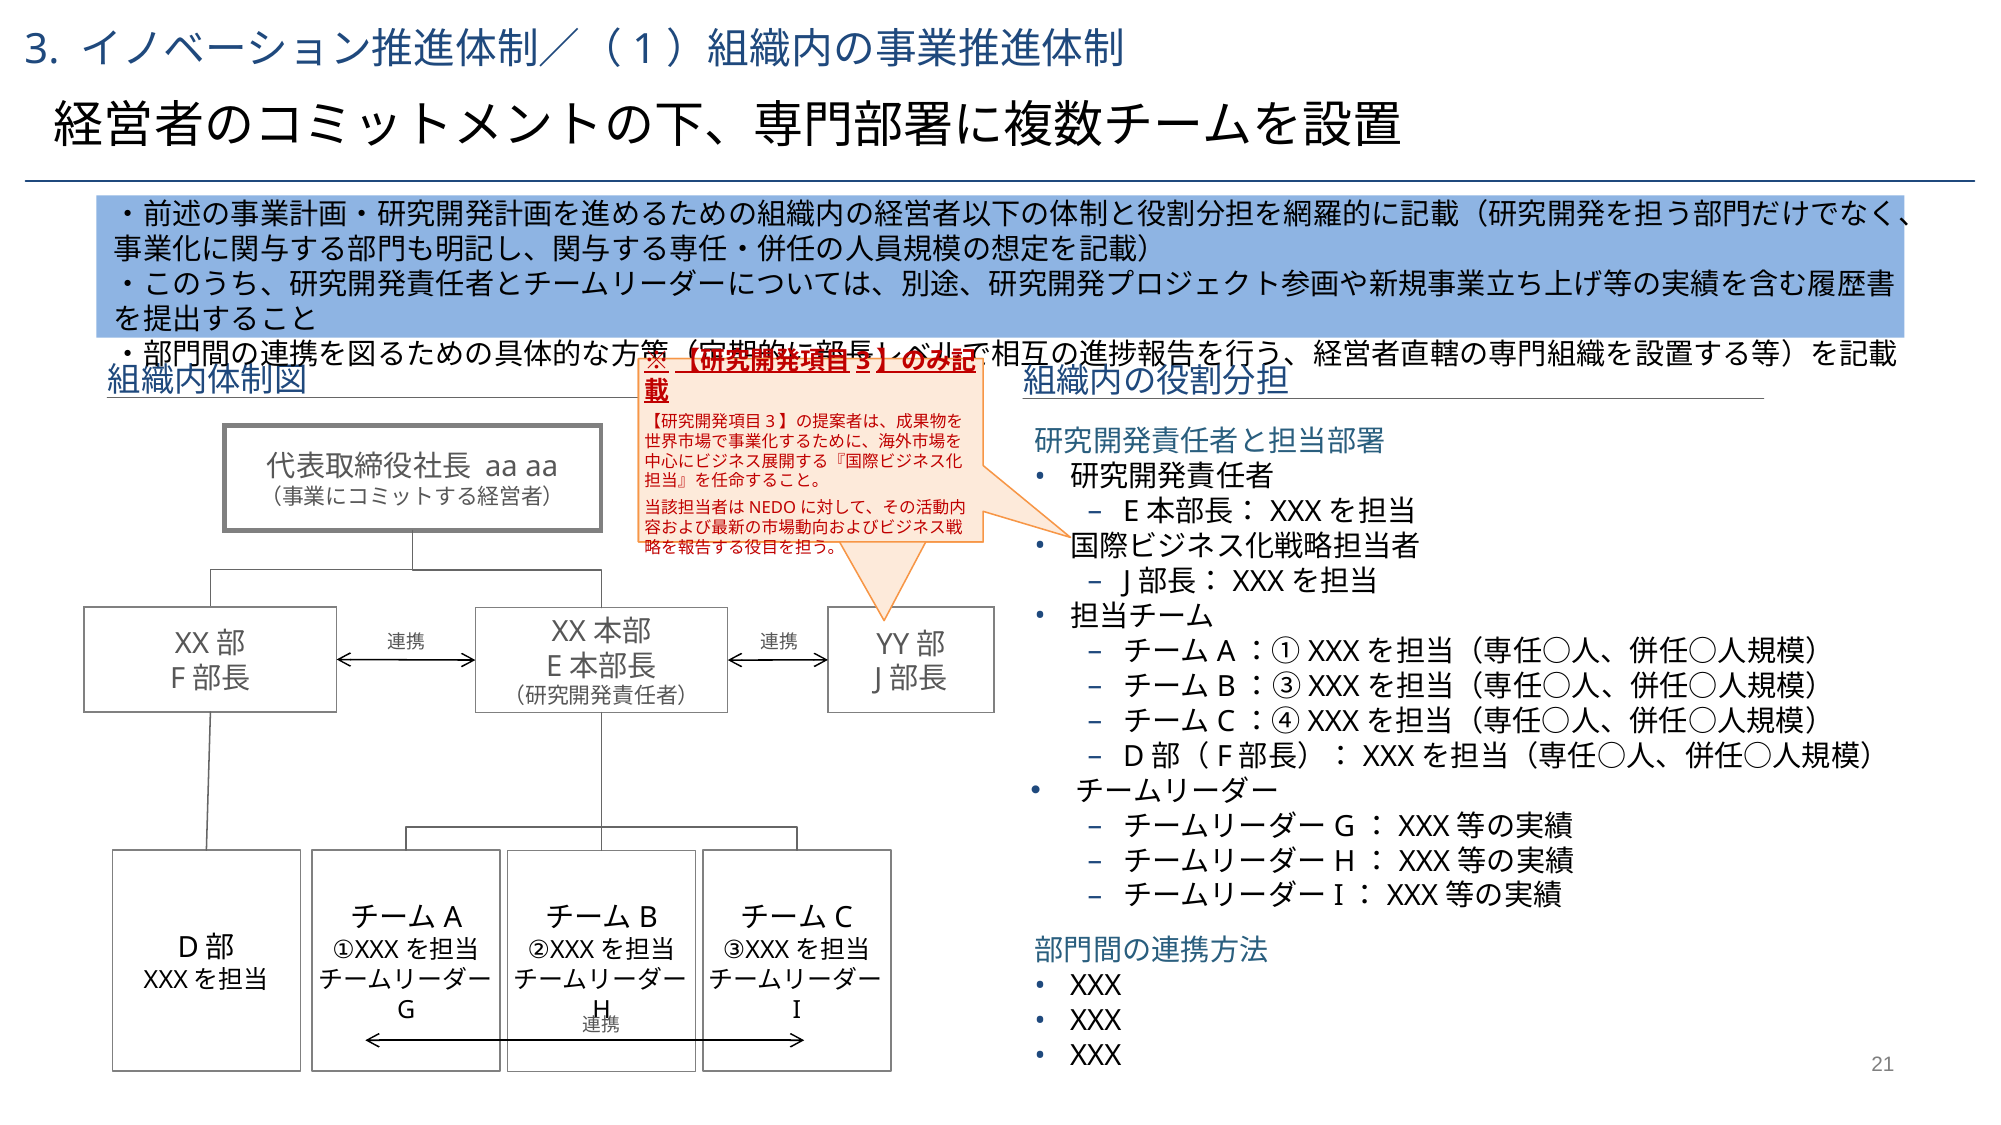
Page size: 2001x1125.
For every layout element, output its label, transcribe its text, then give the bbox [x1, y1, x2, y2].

text_box [839, 543, 927, 622]
text_box YY部 J部長 [827, 607, 995, 713]
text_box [676, 729, 723, 926]
text_box XX本部 E本部長 （研究開発責任者） [475, 607, 728, 713]
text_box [107, 350, 848, 398]
text_box 代表取締役社長 aa aa （事業にコミットする経営者） [224, 425, 602, 531]
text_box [480, 729, 528, 926]
text_box ※【研究開発項目3】のみ記載 【研究開発項目3】の提案者は、成果物を世界市場で事業化するために、海外市場を中心にビジネス展開する『国際ビジネス化担当』を任命すること。 当該担当者はNEDOに対して、その活動内容および最新の市場動向およびビジネス戦略を報告する役目を担う。 [637, 357, 1072, 543]
text_box 連携 [551, 1009, 652, 1037]
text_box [273, 467, 350, 671]
text_box 研究開発責任者と担当部署 研究開発責任者 E本部長：XXXを担当 国際ビジネス化戦略担当者 J部長：XXXを担当 担当チーム チームA：①XXXを担当（専任○人、併任○人規模） チームB：③XXXを担当（専任○人、併任○人規模） チームC：④XXXを担当（専任○人、併任○人規模） D部（F部長）：XXXを担当（専任○人、併任○人規模） チームリーダー チームリーダーG：XXX等の実績 チームリーダーH：XXX等の実績 チームリーダーI：XXX等の実績 部門間の連携方法 XXX XXX XXX [1016, 422, 1940, 1089]
text_box チームB ②XXXを担当 チームリーダーH [507, 849, 696, 1039]
text_box D部 XXXを担当 [111, 849, 301, 1072]
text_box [468, 474, 546, 664]
text_box XX部 F部長 [84, 606, 337, 713]
text_box チームC ③XXXを担当 チームリーダーI [702, 849, 892, 1072]
text_box チームA ①XXXを担当 チームリーダーG [311, 849, 501, 1072]
text_box ・前述の事業計画・研究開発計画を進めるための組織内の経営者以下の体制と役割分担を網羅的に記載（研究開発を担う部門だけでなく、事業化に関与する部門も明記し、関与する専任・併任の人員規模の想定を記載） ・このうち、研究開発責任者とチームリーダーについては、別途、研究開発プロジェクト参画や新規事業立ち上げ等の実績を含む履歴書を提出すること ・部門間の連携を図るための具体的な方策（定期的に部長レベルで相互の進捗報告を行う、経営者直轄の専門組織を設置する等）を記載 [96, 195, 1905, 338]
text_box 3. イノベーション推進体制／（1）組織内の事業推進体制 [24, 28, 1818, 74]
text_box 経営者のコミットメントの下、専門部署に複数チームを設置 [53, 99, 1899, 154]
text_box チームB ②XXXを担当 チームリーダーH [507, 1041, 696, 1072]
text_box 連携 [729, 627, 830, 655]
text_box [1022, 351, 1764, 400]
text_box 連携 [355, 627, 456, 655]
